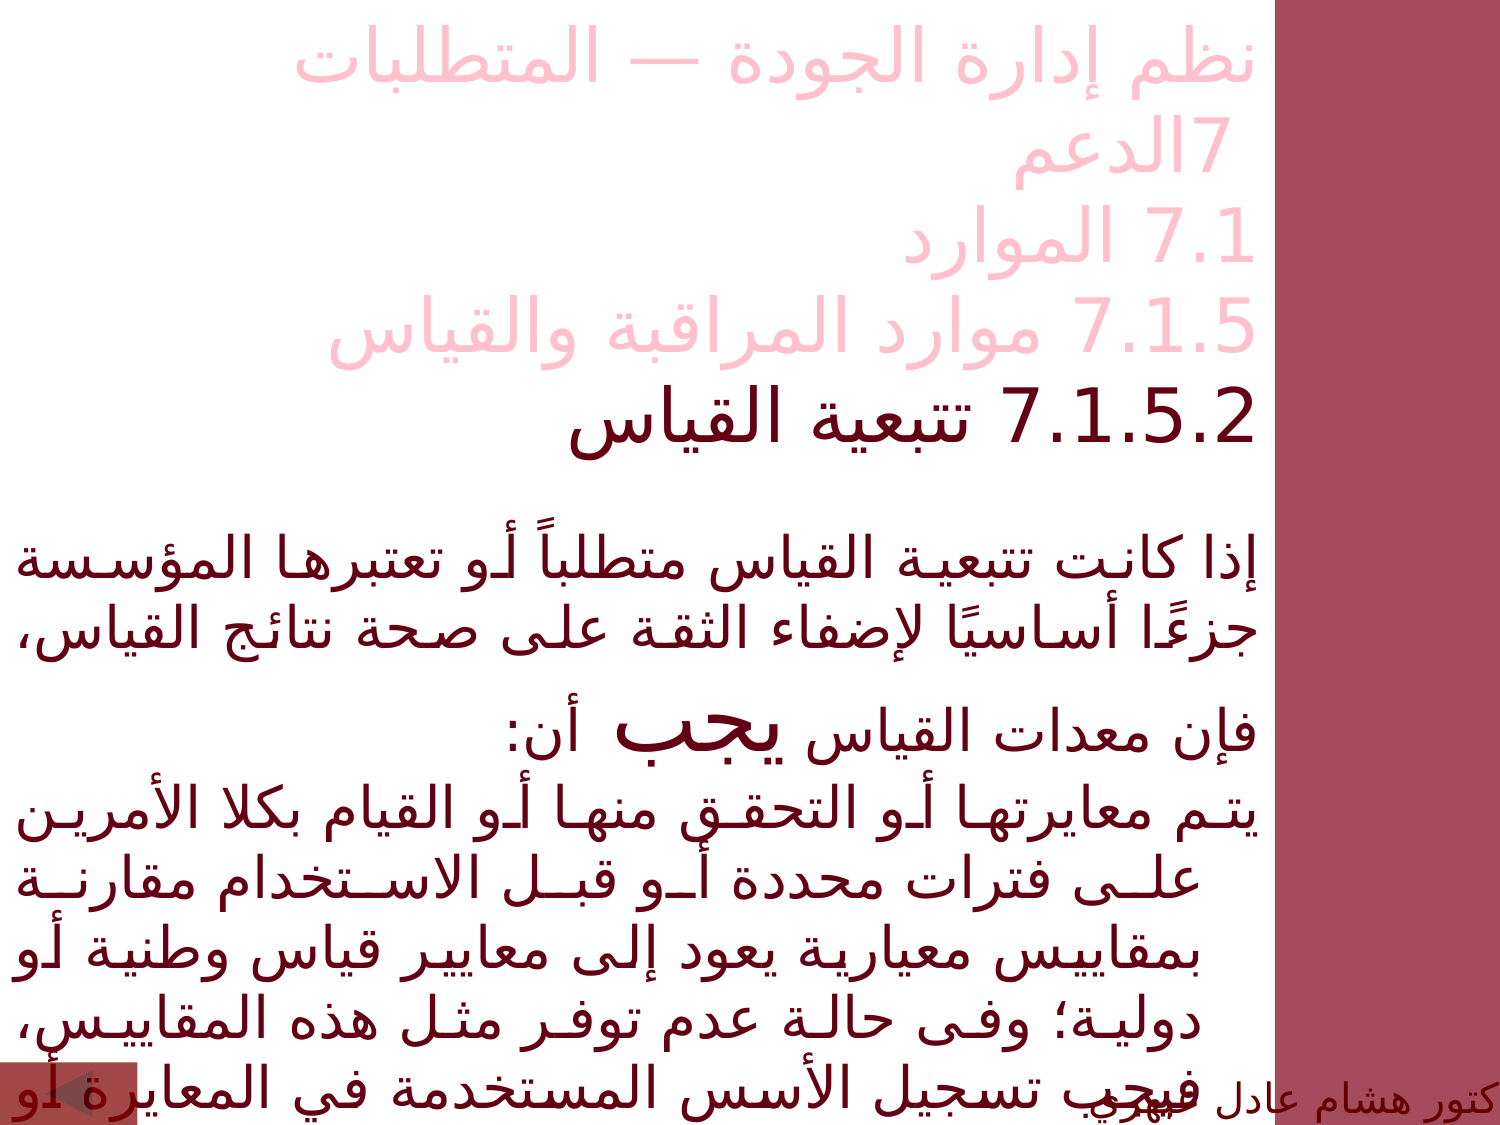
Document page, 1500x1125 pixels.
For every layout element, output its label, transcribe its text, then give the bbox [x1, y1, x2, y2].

text_box [1273, 0, 1500, 1064]
text_box الدكتور هشام عادل عبهري [1073, 1064, 1500, 1125]
text_box إذا كانت تتبعية القياس متطلباً أو تعتبرها المؤسسة جزءًا أساسيًا لإضفاء الثقة على صحة نتائج القياس، فإن معدات القياس يجب أن: يتم معايرتها أو التحقق منها أو القيام بكلا الأمرين على فترات محددة أو قبل الاستخدام مقارنة بمقاييس معيارية يعود إلى معايير قياس وطنية أو دولية؛ وفى حالة عدم توفر مثل هذه المقاييس، فيجب تسجيل الأسس المستخدمة في المعايرة أو التحقّق باعتبارها معلومات موثقة؛ تُمَيز حتى يتم تحديد حالة المعايرة الخاصة بها؛ [0, 512, 1275, 1125]
text_box نظم إدارة الجودة — المتطلبات 7الدعم 7.1 الموارد 7.1.5 موارد المراقبة والقياس 7.1.5.2 تتبعية القياس [0, 0, 1275, 465]
text_box [0, 1060, 140, 1125]
